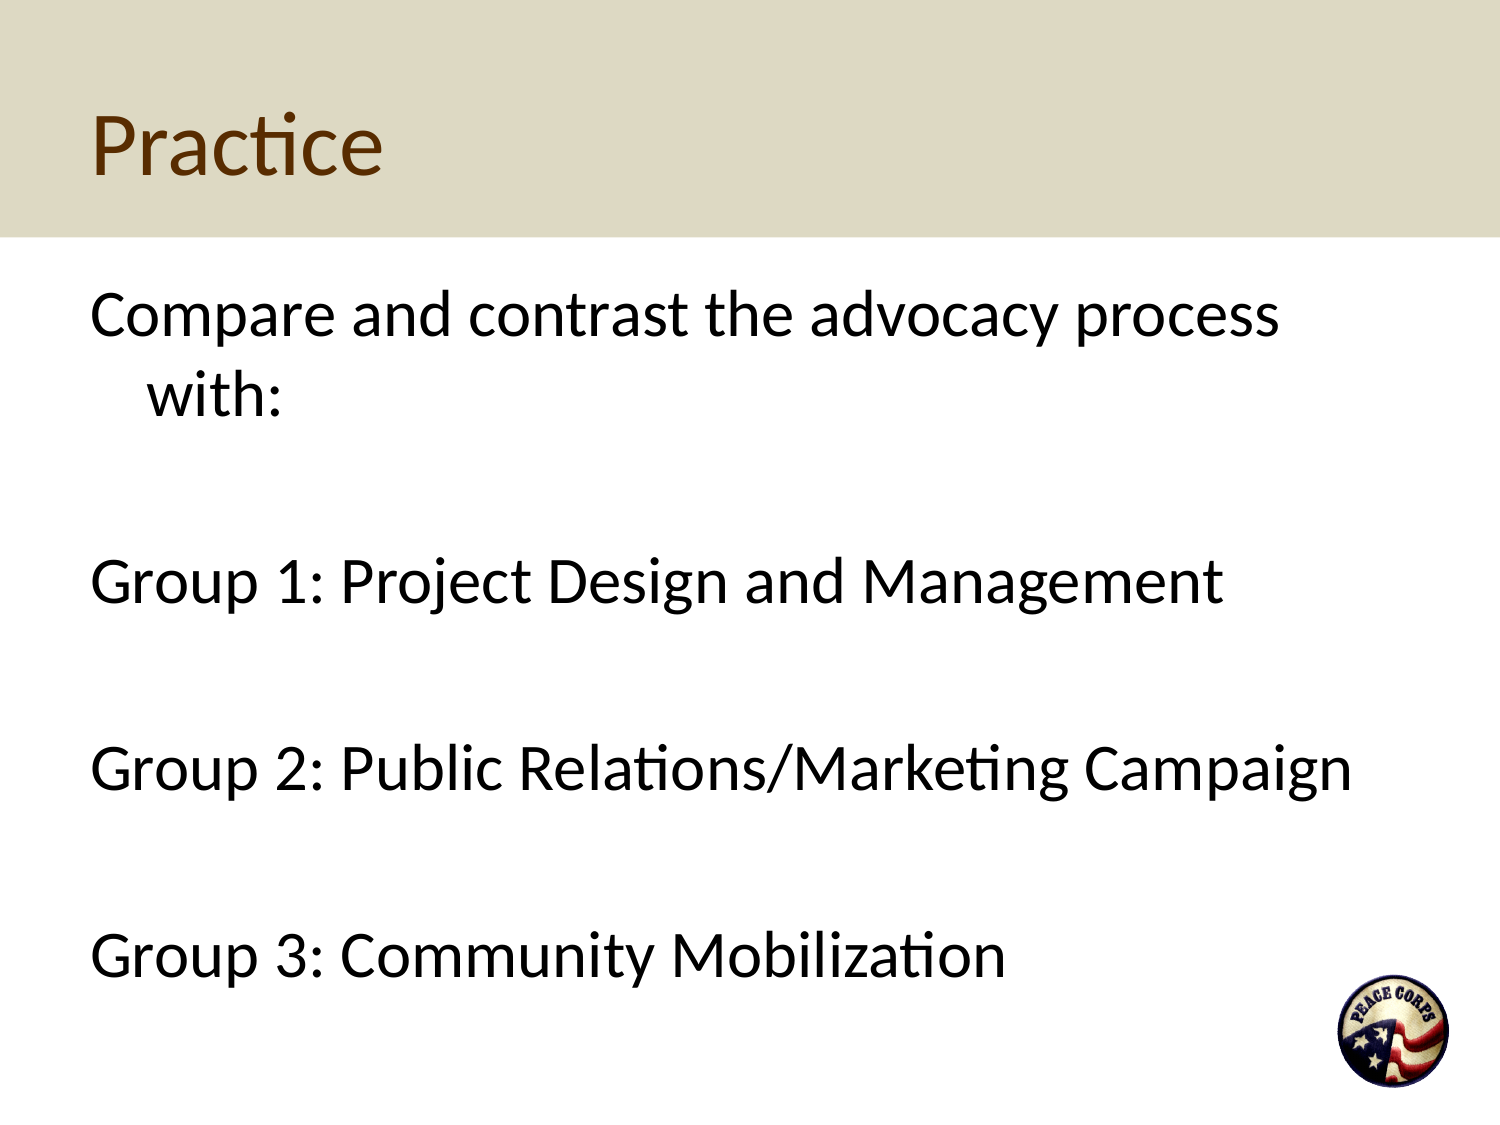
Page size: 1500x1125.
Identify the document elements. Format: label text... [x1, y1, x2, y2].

title Practice [75, 45, 1425, 233]
list Compare and contrast the advocacy process with: Group 1: Project Design and Management Group 2: Public Relations/Marketing Campaign Group 3: Community Mobilization [75, 262, 1425, 1005]
